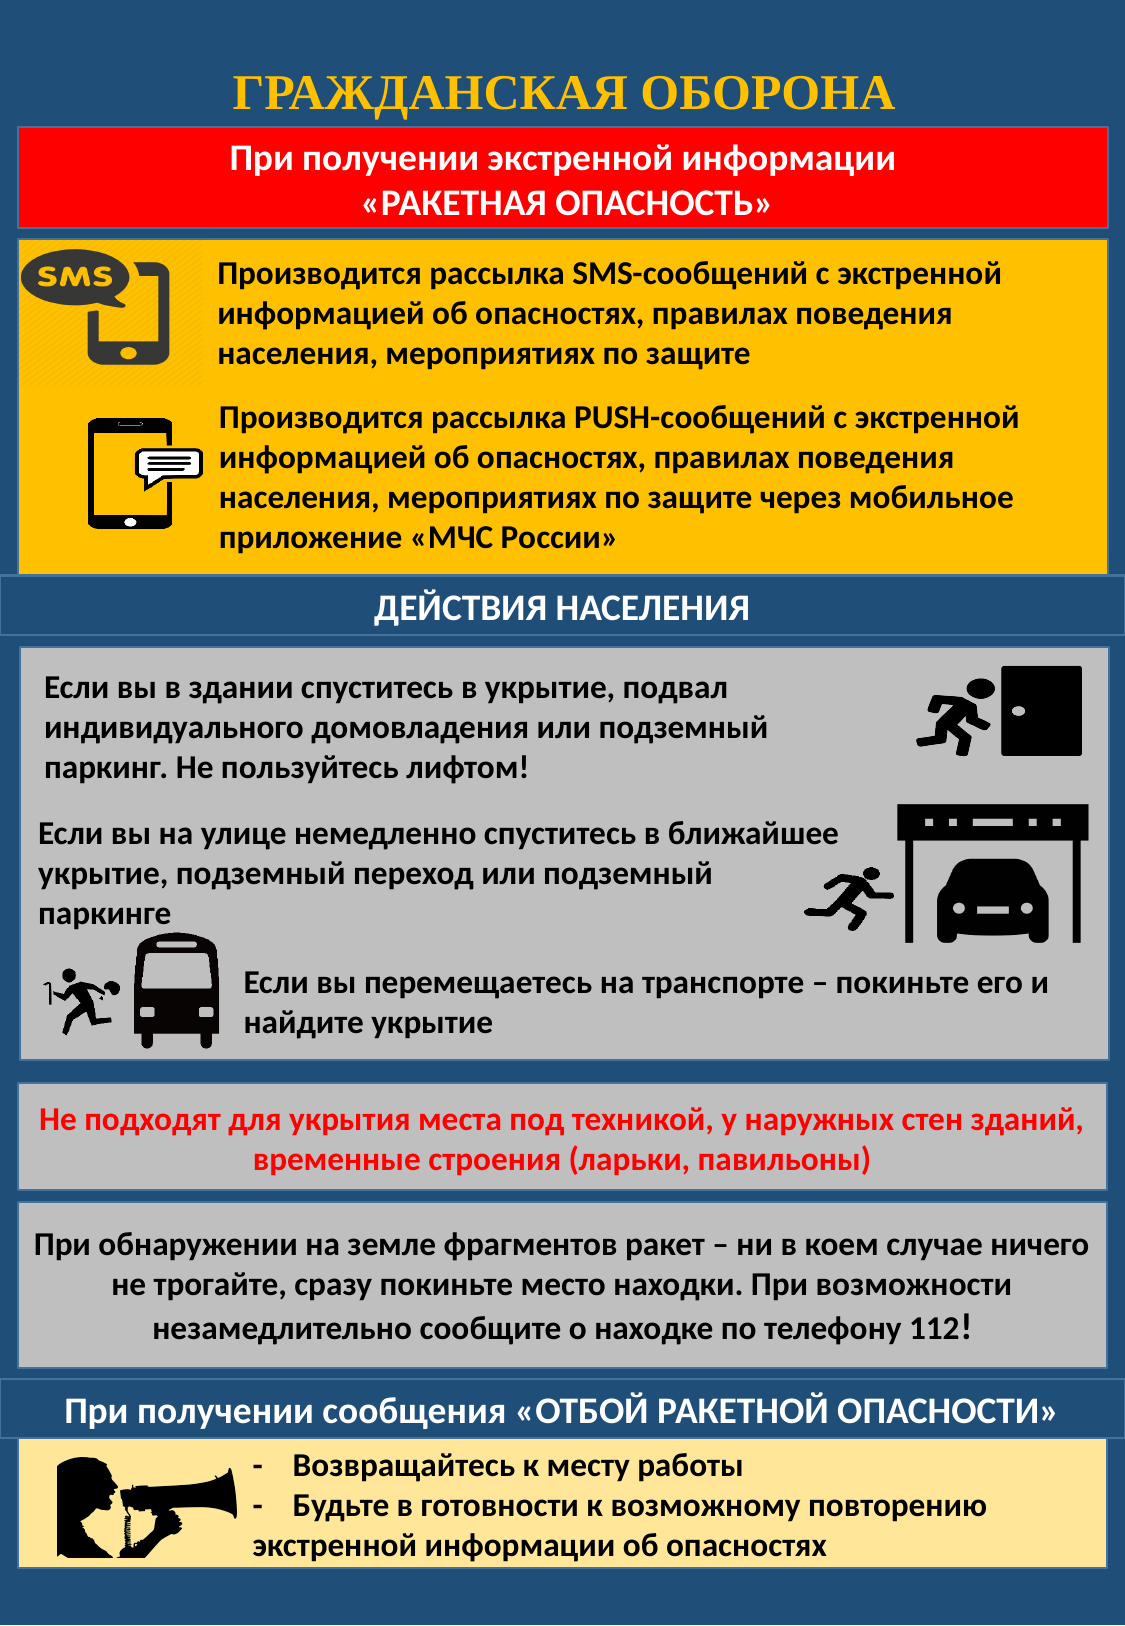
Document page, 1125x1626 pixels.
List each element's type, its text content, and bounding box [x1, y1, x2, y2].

text_box Не подходят для укрытия места под техникой, у наружных стен зданий, временные строения (ларьки, павильоны) [17, 1082, 1108, 1191]
text_box [19, 646, 1110, 1061]
picture [38, 931, 229, 1049]
text_box Если вы в здании спуститесь в укрытие, подвал индивидуального домовладения или подземный паркинг. Не пользуйтесь лифтом! [29, 658, 910, 793]
text_box Если вы на улице немедленно спуститесь в ближайшее укрытие, подземный переход или подземный паркинге [23, 804, 893, 939]
text_box Если вы перемещаетесь на транспорте – покиньте его и найдите укрытие [229, 952, 1109, 1048]
picture [804, 782, 1094, 966]
text_box При обнаружении на земле фрагментов ракет – ни в коем случае ничего не трогайте, сразу покиньте место находки. При возможности незамедлительно сообщите о находке по телефону 112! [17, 1201, 1108, 1369]
text_box При получении сообщения «ОТБОЙ РАКЕТНОЙ ОПАСНОСТИ» [0, 1378, 1125, 1439]
text_box ДЕЙСТВИЯ НАСЕЛЕНИЯ [0, 574, 1125, 636]
text_box [17, 238, 1109, 574]
text_box - Возвращайтесь к месту работы - Будьте в готовности к возможному повторению экстренной информации об опасностях [17, 1437, 1108, 1569]
text_box Производится рассылка PUSH-сообщений с экстренной информацией об опасностях, правилах поведения населения, мероприятиях по защите через мобильное приложение «МЧС России» [204, 387, 1084, 563]
picture [916, 651, 1082, 771]
picture [88, 418, 203, 529]
text_box При получении экстренной информации «РАКЕТНАЯ ОПАСНОСТЬ» [17, 126, 1109, 229]
picture [57, 1457, 237, 1558]
text_box Производится рассылка SMS-сообщений с экстренной информацией об опасностях, правилах поведения населения, мероприятиях по защите [204, 243, 1083, 379]
title ГРАЖДАНСКАЯ ОБОРОНА [0, 65, 1125, 120]
picture [0, 235, 204, 387]
